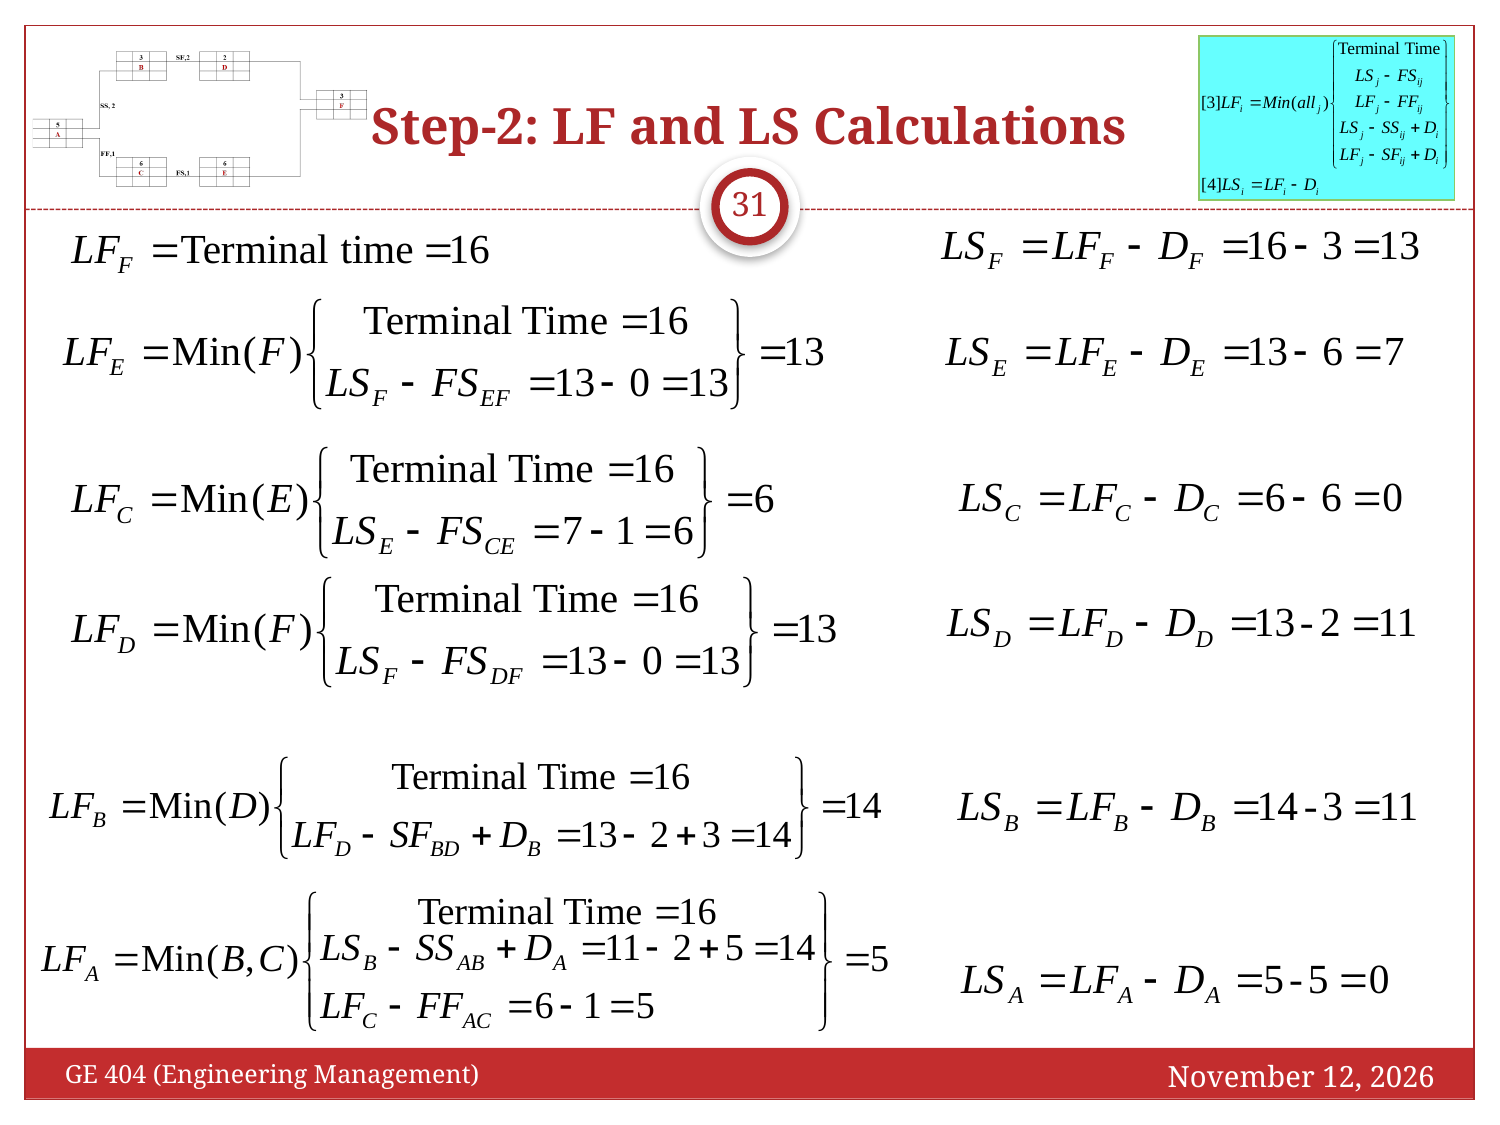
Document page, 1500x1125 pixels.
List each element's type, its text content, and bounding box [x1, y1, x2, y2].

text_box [939, 595, 1423, 655]
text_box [34, 885, 896, 1039]
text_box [953, 951, 1396, 1011]
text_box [63, 221, 496, 281]
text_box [63, 436, 782, 565]
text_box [42, 748, 888, 870]
title Step-2: LF and LS Calculations [383, 37, 1196, 162]
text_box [951, 469, 1411, 532]
slide_number 31 [712, 169, 788, 199]
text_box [63, 566, 844, 699]
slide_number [950, 1050, 1450, 1111]
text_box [1199, 36, 1455, 200]
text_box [933, 217, 1424, 277]
footer GE 404 (Engineering Management) [50, 1051, 638, 1112]
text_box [937, 324, 1411, 384]
slide_number 31 [712, 201, 788, 243]
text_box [949, 779, 1423, 839]
picture [32, 30, 379, 196]
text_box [55, 288, 832, 421]
